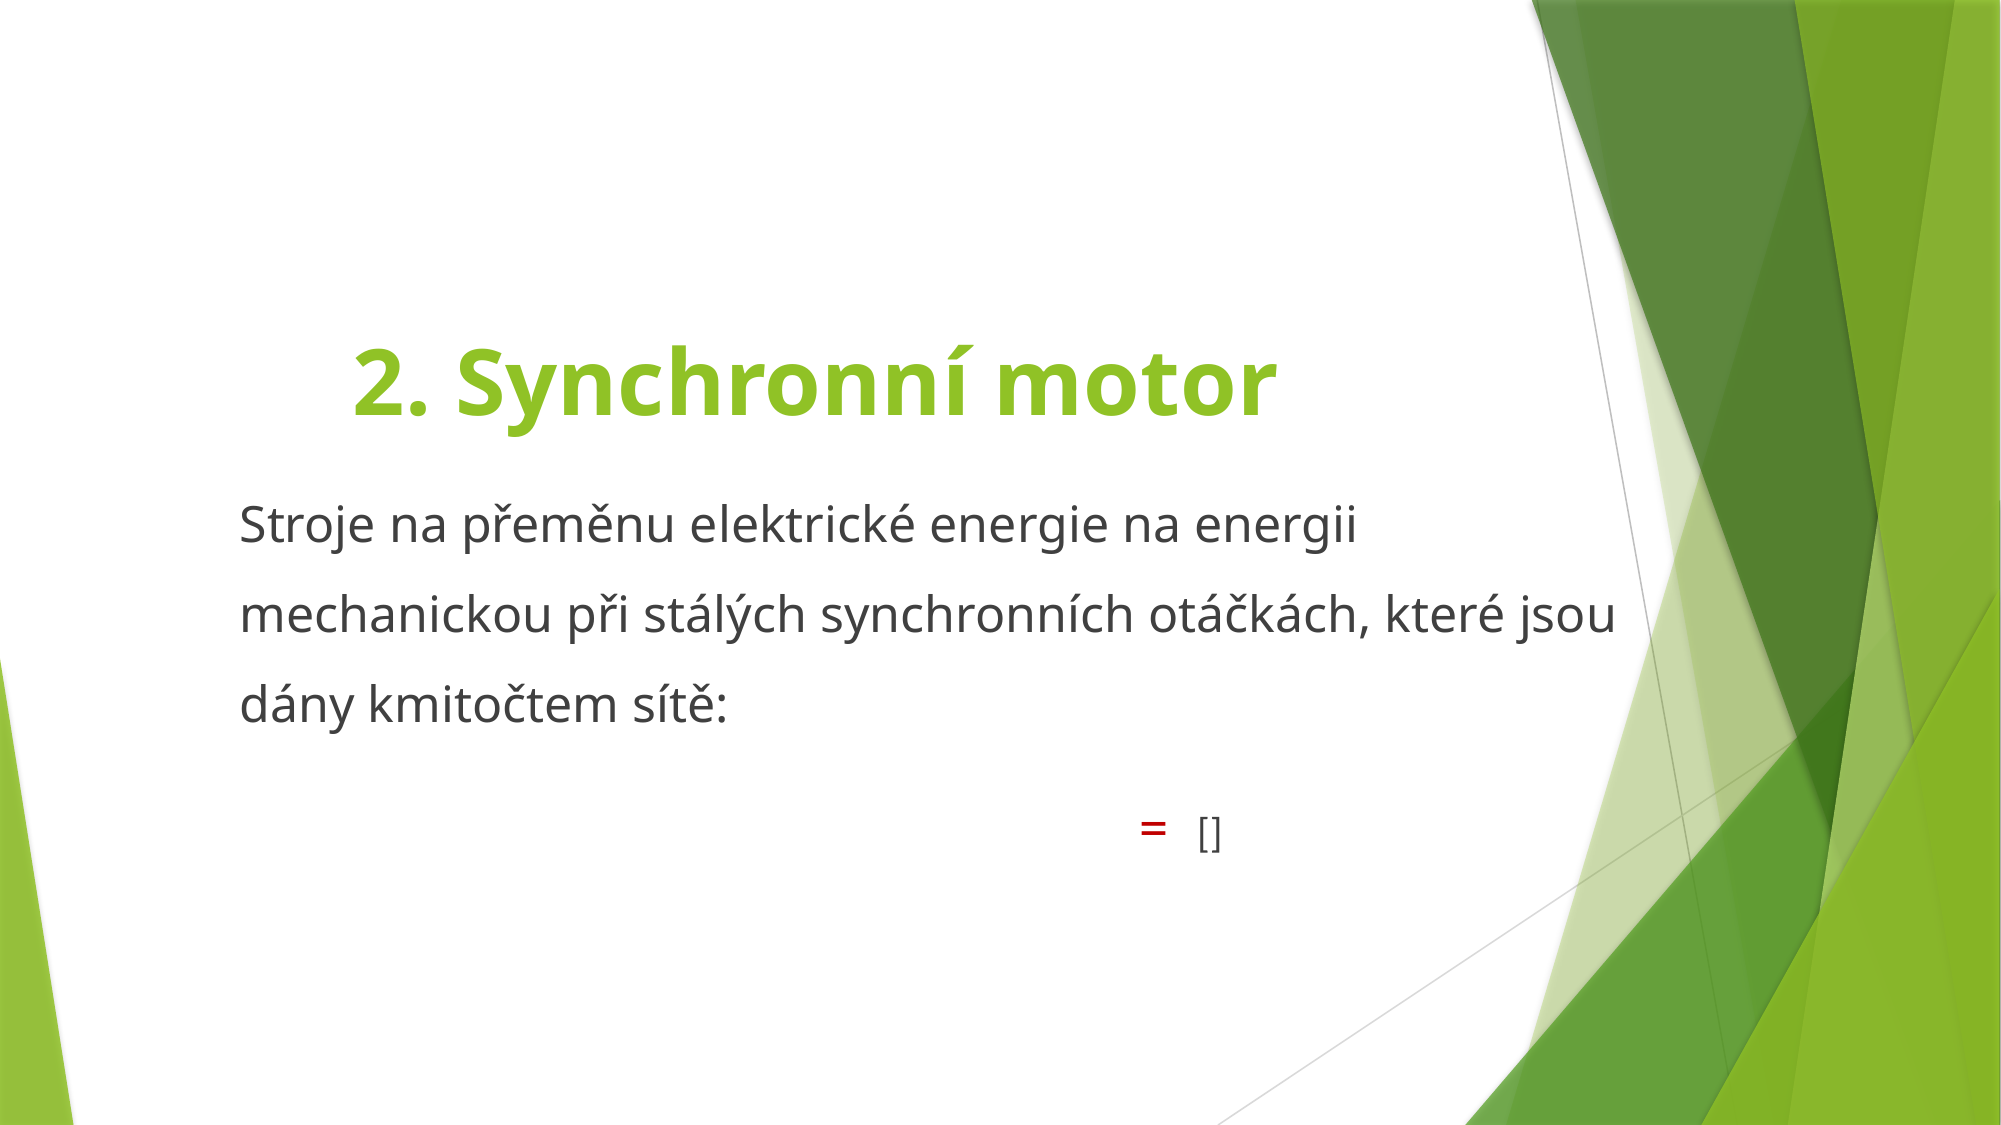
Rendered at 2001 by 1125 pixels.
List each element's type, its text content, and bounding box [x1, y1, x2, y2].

title 2. Synchronní motor [111, 99, 1522, 659]
